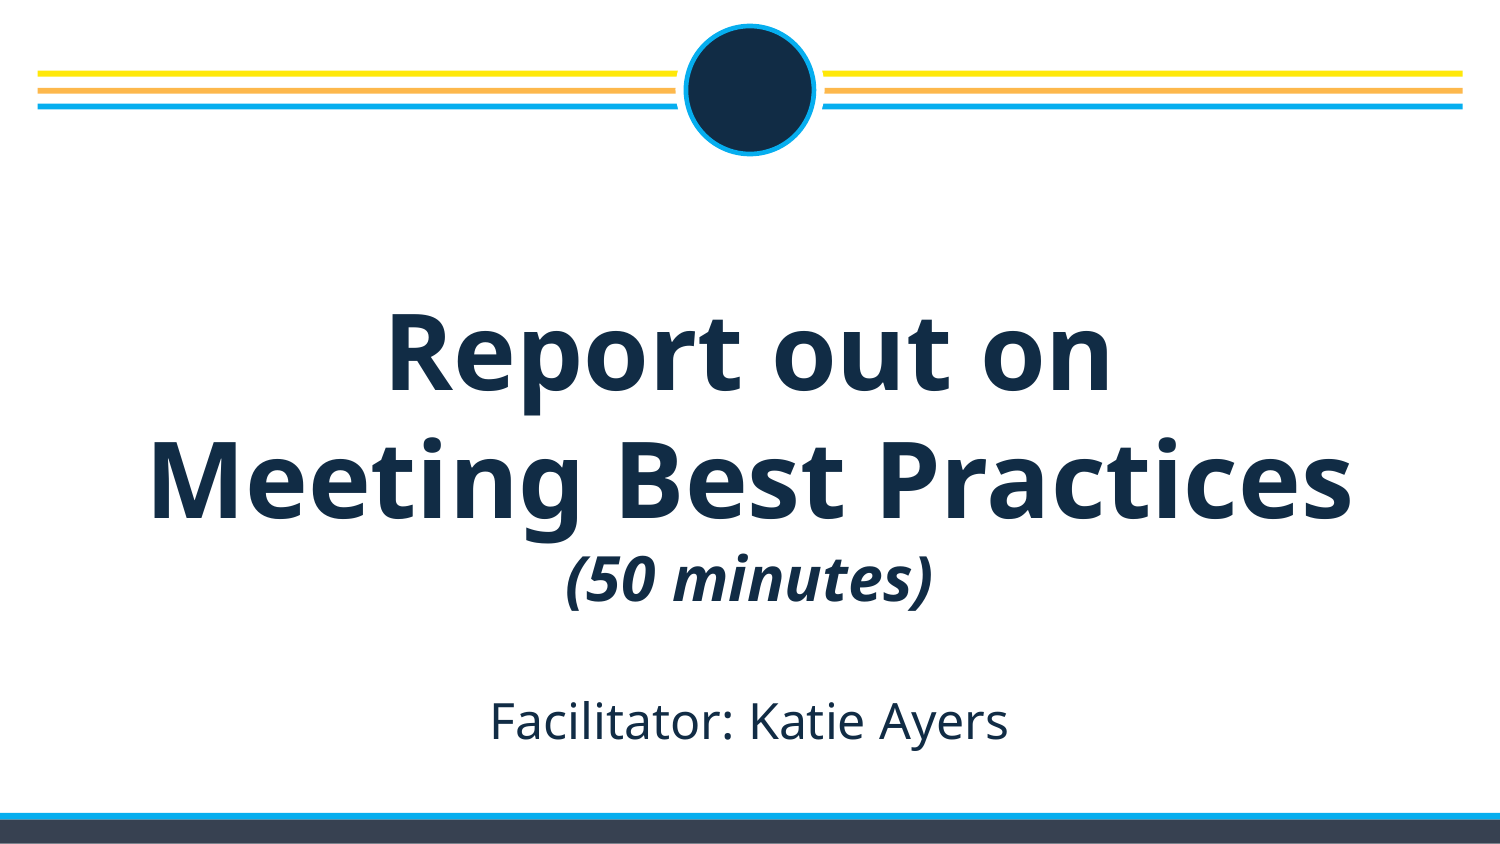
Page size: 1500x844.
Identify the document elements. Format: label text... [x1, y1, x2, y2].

title Report out on Meeting Best Practices (50 minutes) Facilitator: Katie Ayers [37, 284, 1463, 750]
